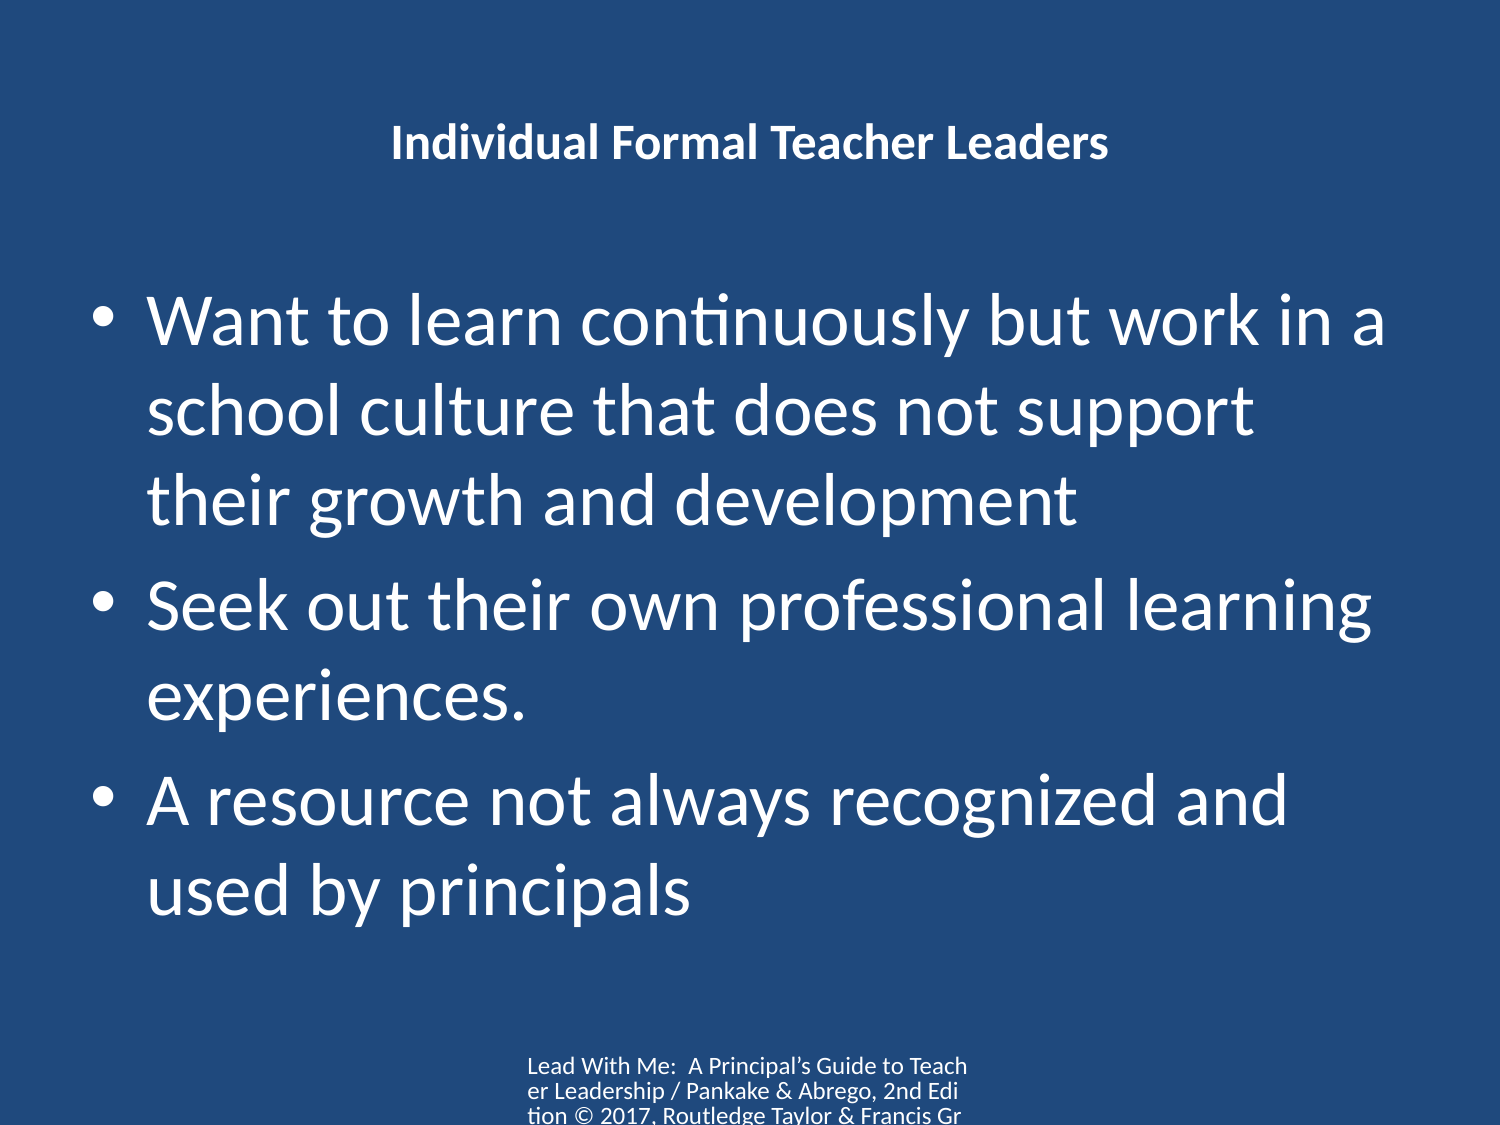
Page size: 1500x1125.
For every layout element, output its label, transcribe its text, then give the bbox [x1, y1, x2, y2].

title Individual Formal Teacher Leaders [75, 45, 1425, 233]
list Want to learn continuously but work in a school culture that does not support their growth and development Seek out their own professional learning experiences. A resource not always recognized and used by principals [75, 262, 1425, 1065]
footer Lead With Me: A Principal’s Guide to Teacher Leadership / Pankake & Abrego, 2nd Edition © 2017, Routledge Taylor & Francis Group [512, 1034, 988, 1095]
